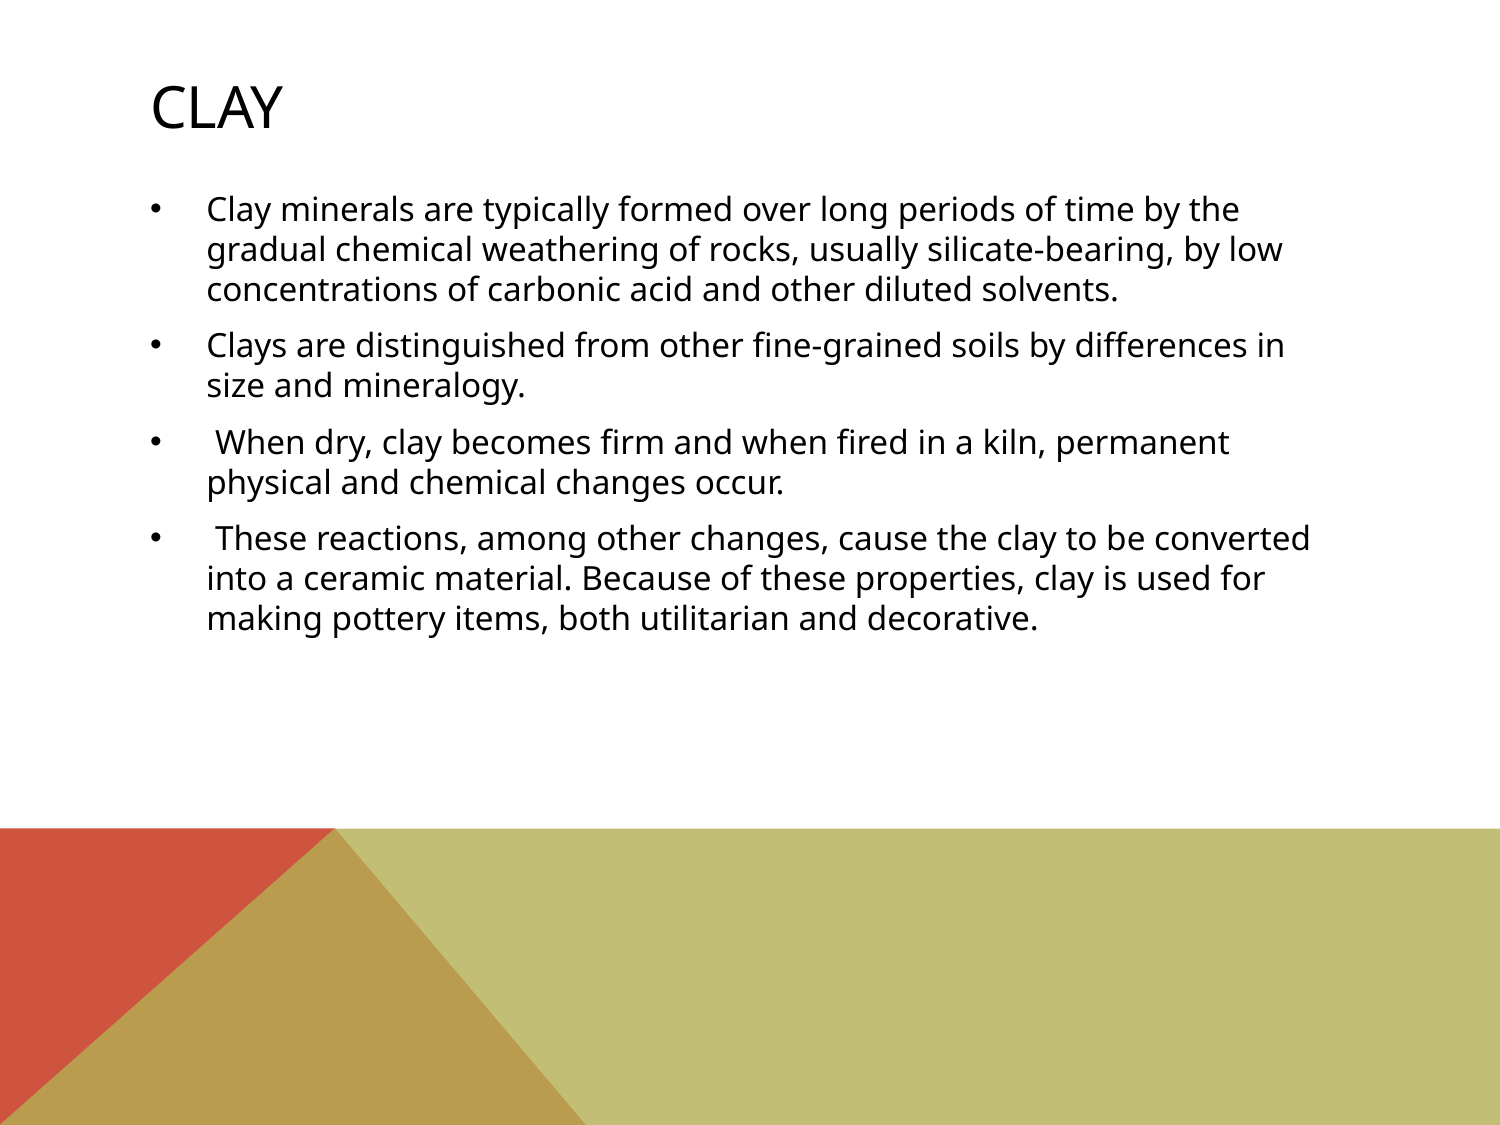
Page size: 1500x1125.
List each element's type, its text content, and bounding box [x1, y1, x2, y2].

list Clay minerals are typically formed over long periods of time by the gradual chemical weathering of rocks, usually silicate-bearing, by low concentrations of carbonic acid and other diluted solvents. Clays are distinguished from other fine-grained soils by differences in size and mineralogy. When dry, clay becomes firm and when fired in a kiln, permanent physical and chemical changes occur. These reactions, among other changes, cause the clay to be converted into a ceramic material. Because of these properties, clay is used for making pottery items, both utilitarian and decorative. [135, 180, 1369, 768]
title Clay [135, 60, 1369, 150]
